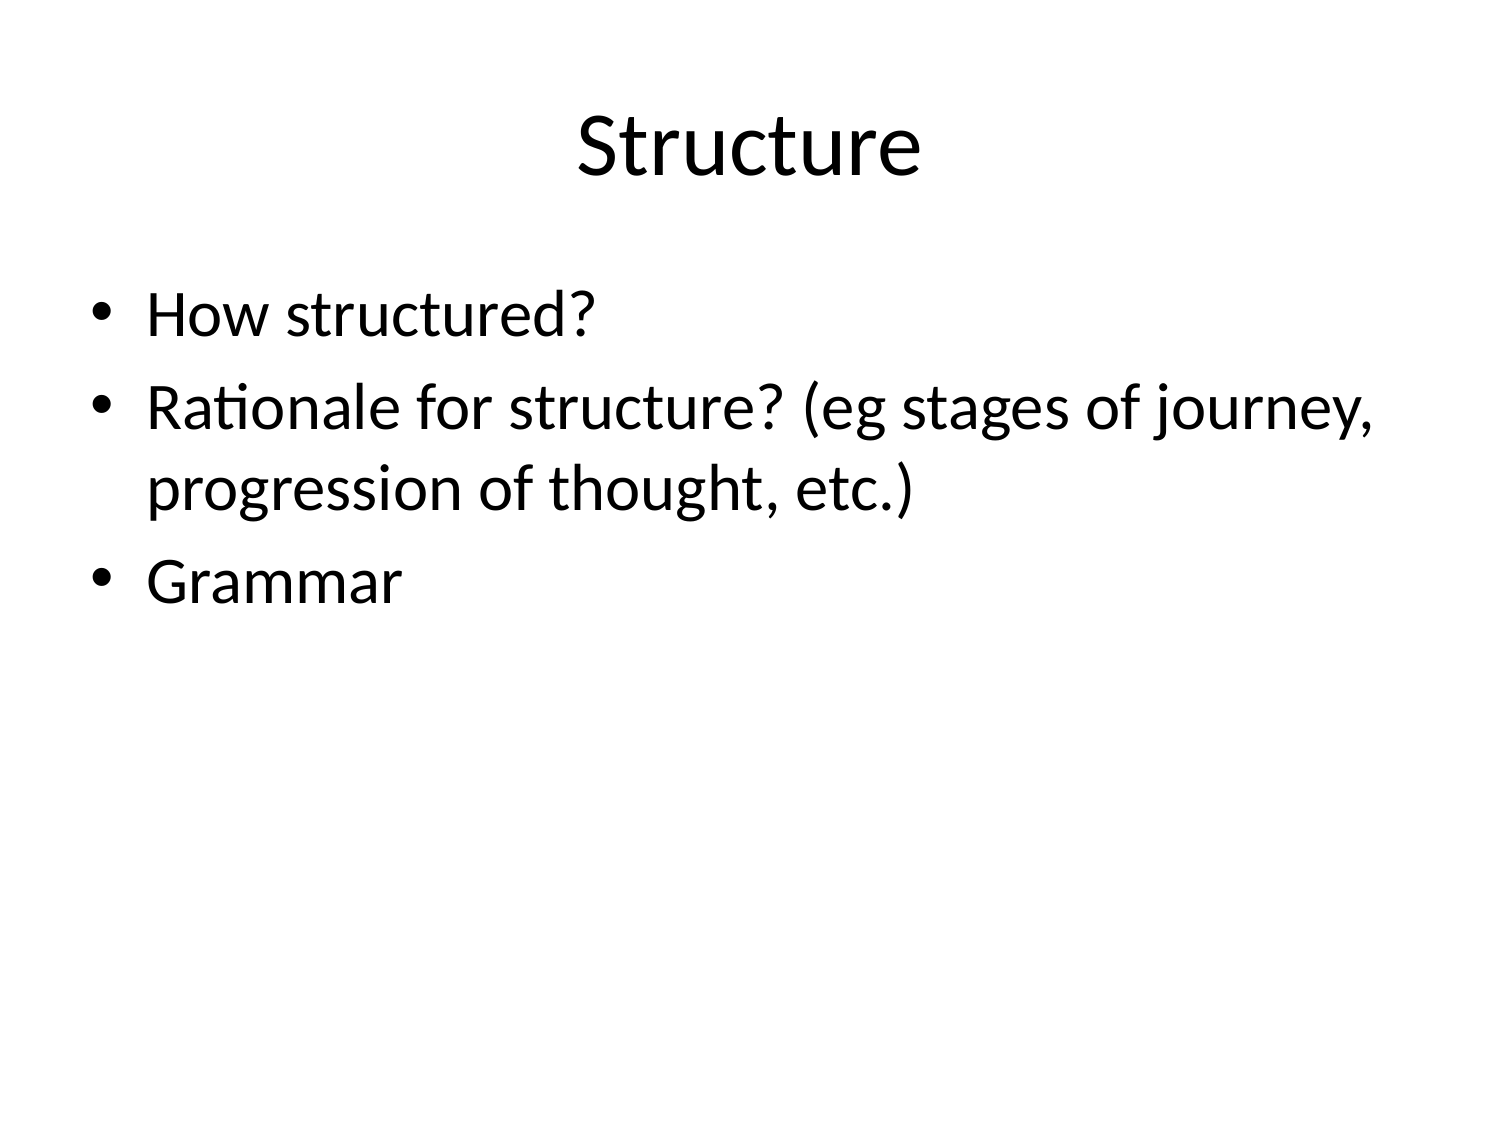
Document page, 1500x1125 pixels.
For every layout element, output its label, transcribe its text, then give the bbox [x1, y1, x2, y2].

title Structure [75, 45, 1425, 233]
list How structured? Rationale for structure? (eg stages of journey, progression of thought, etc.) Grammar [75, 262, 1425, 1005]
